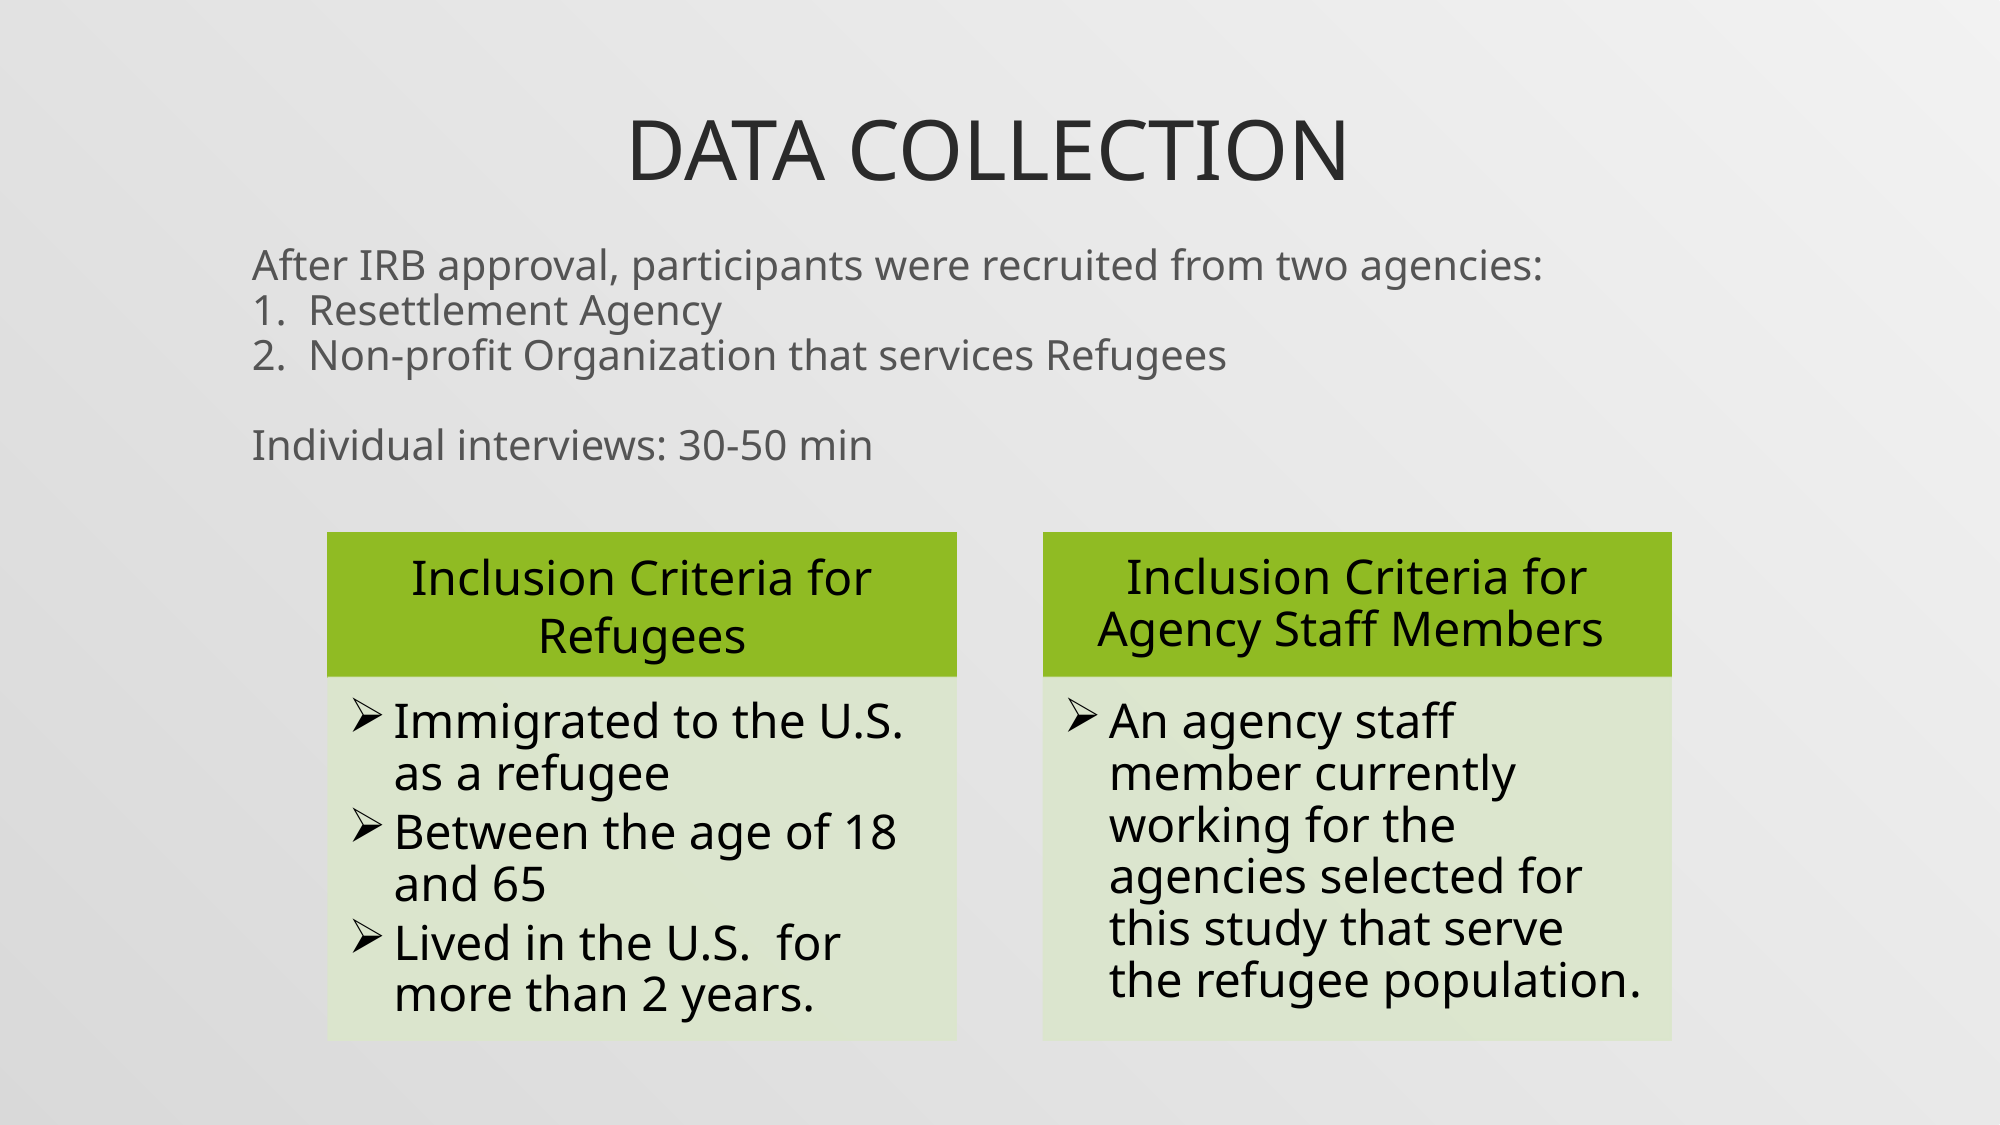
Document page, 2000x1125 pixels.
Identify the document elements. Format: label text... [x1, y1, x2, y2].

title Data collection [199, 45, 1800, 263]
text_box After IRB approval, participants were recruited from two agencies: Resettlement Agency Non-profit Organization that services Refugees Individual interviews: 30-50 min [237, 237, 1800, 478]
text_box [328, 524, 1671, 1049]
